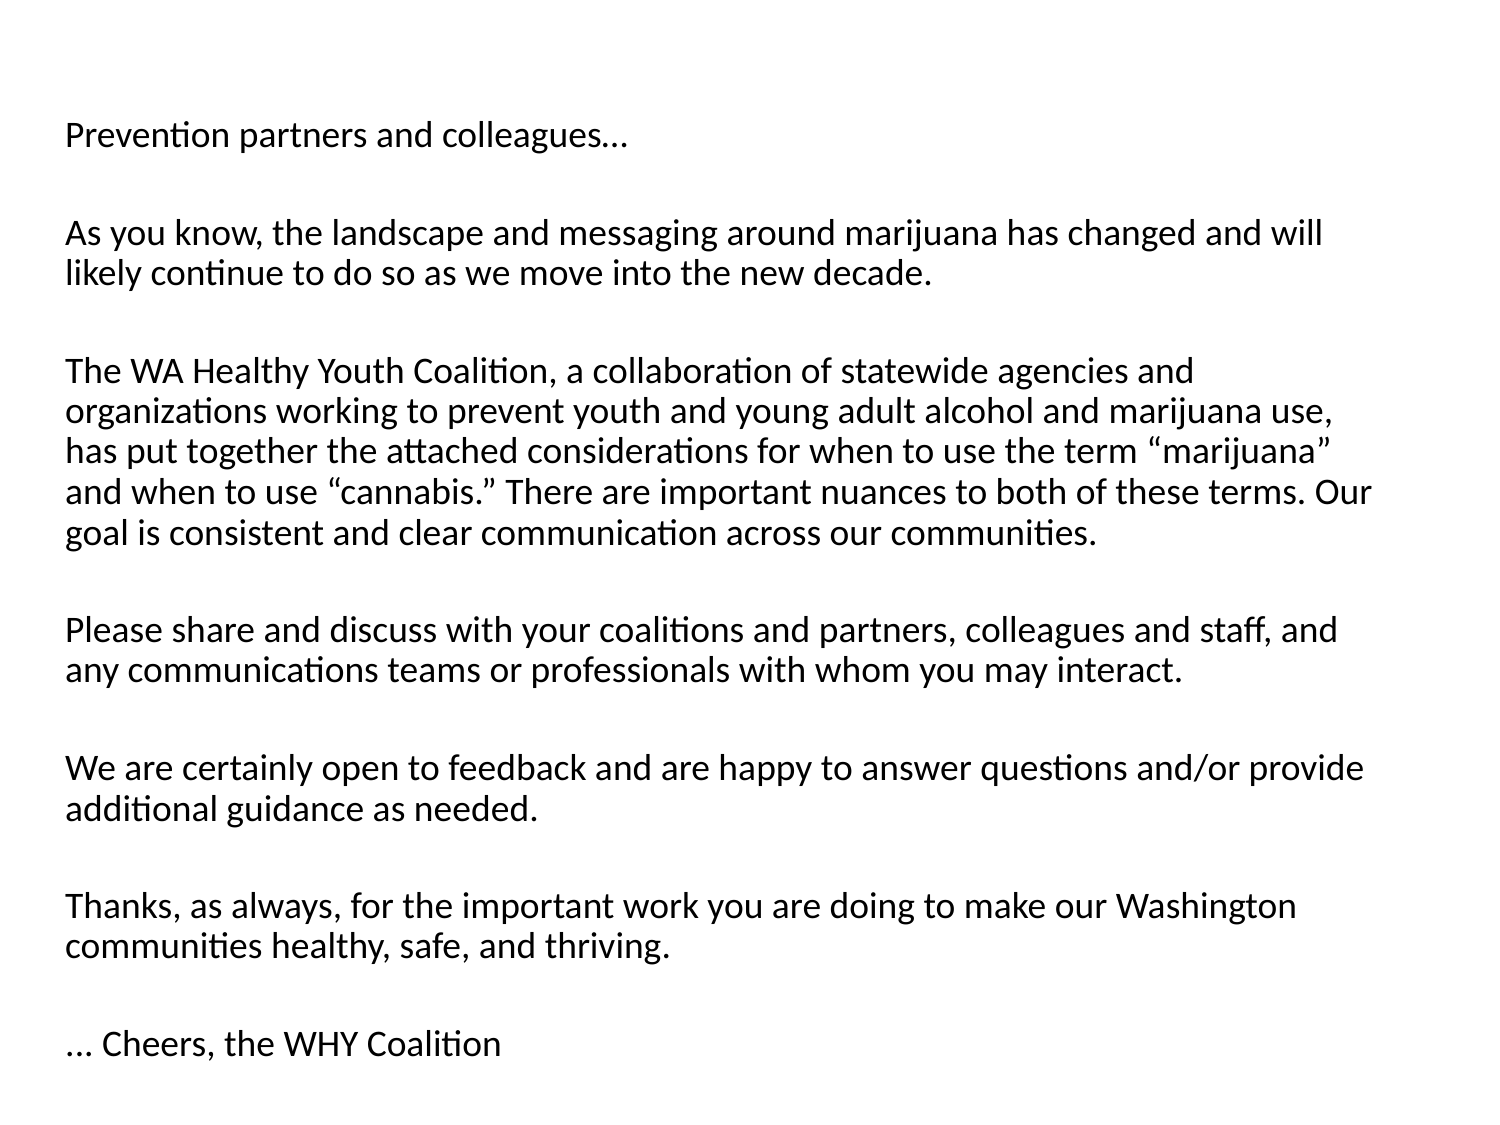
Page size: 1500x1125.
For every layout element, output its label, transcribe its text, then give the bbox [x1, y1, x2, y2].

list Prevention partners and colleagues… As you know, the landscape and messaging around marijuana has changed and will likely continue to do so as we move into the new decade. The WA Healthy Youth Coalition, a collaboration of statewide agencies and organizations working to prevent youth and young adult alcohol and marijuana use, has put together the attached considerations for when to use the term “marijuana” and when to use “cannabis.” There are important nuances to both of these terms. Our goal is consistent and clear communication across our communities. Please share and discuss with your coalitions and partners, colleagues and staff, and any communications teams or professionals with whom you may interact. We are certainly open to feedback and are happy to answer questions and/or provide additional guidance as needed. Thanks, as always, for the important work you are doing to make our Washington communities healthy, safe, and thriving. ... Cheers, the WHY Coalition [50, 107, 1397, 1087]
